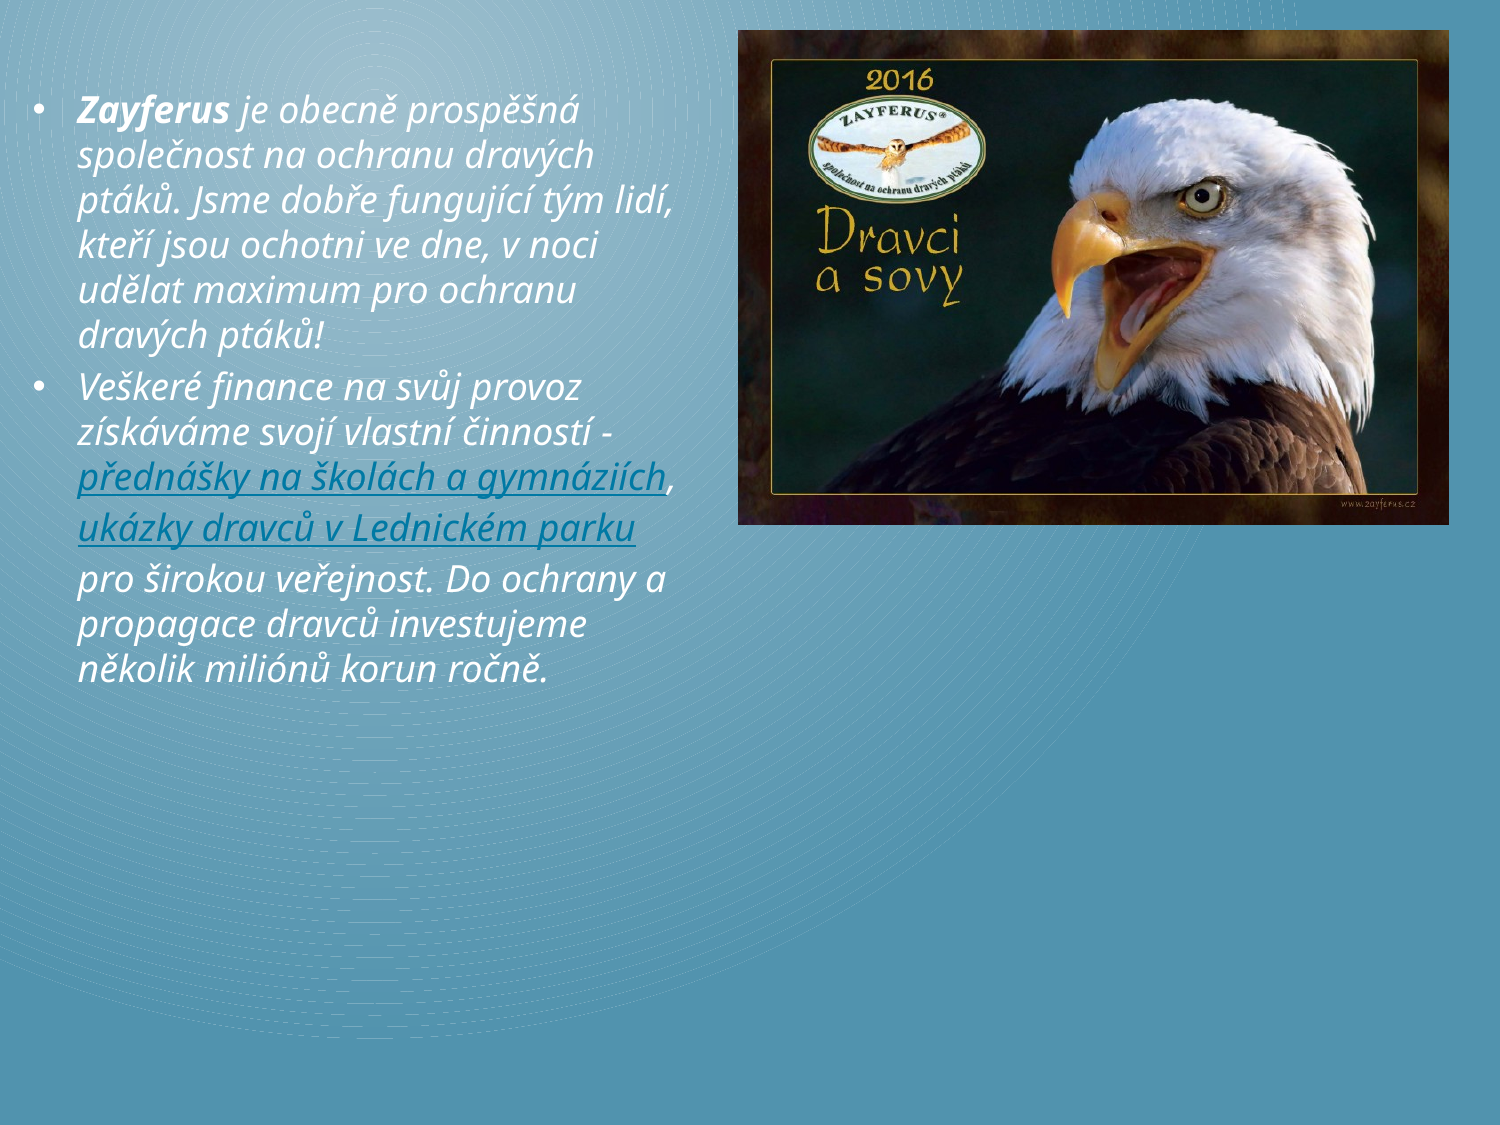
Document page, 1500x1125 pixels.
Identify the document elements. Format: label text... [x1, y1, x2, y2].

list Zayferus je obecně prospěšná společnost na ochranu dravých ptáků. Jsme dobře fungující tým lidí, kteří jsou ochotni ve dne, v noci udělat maximum pro ochranu dravých ptáků! Veškeré finance na svůj provoz získáváme svojí vlastní činností - přednášky na školách a gymnáziích, ukázky dravců v Lednickém parku pro širokou veřejnost. Do ochrany a propagace dravců investujeme několik miliónů korun ročně. [17, 78, 711, 716]
picture [737, 30, 1449, 525]
